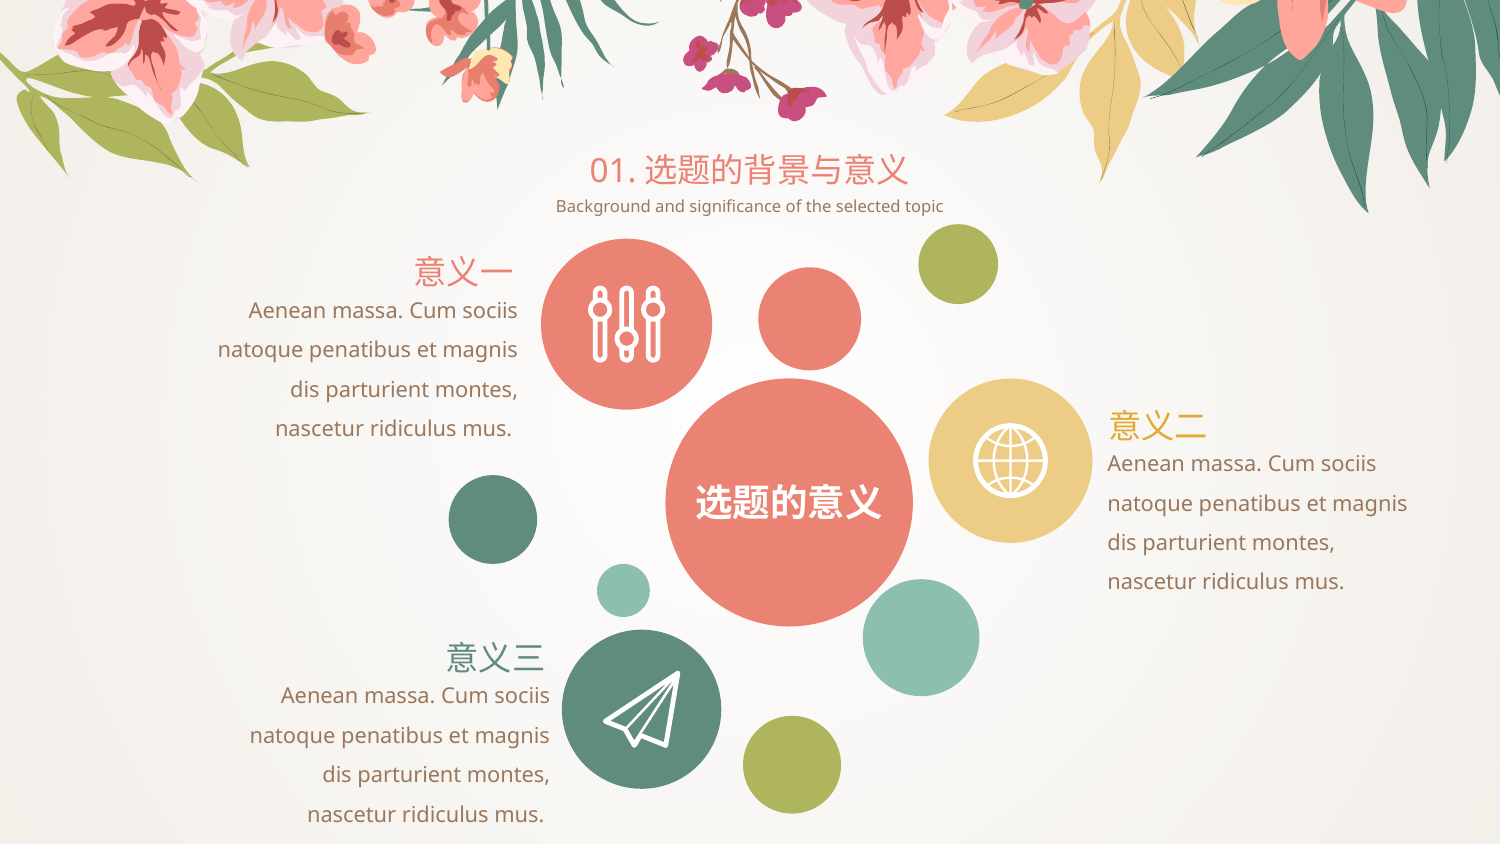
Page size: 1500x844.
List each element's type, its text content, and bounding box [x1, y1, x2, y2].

text_box 意义三 [430, 629, 561, 685]
text_box 选题的意义 [680, 471, 898, 532]
text_box [758, 267, 862, 371]
text_box Aenean massa. Cum sociis natoque penatibus et magnis dis parturient montes, nascetur ridiculus mus. [1092, 429, 1443, 602]
text_box [743, 715, 842, 814]
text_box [540, 238, 713, 410]
text_box 01.选题的背景与意义 [574, 142, 926, 188]
text_box Aenean massa. Cum sociis natoque penatibus et magnis dis parturient montes, nascetur ridiculus mus. [215, 661, 566, 834]
text_box [448, 475, 538, 564]
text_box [561, 629, 722, 789]
text_box [862, 579, 980, 697]
text_box Aenean massa. Cum sociis natoque penatibus et magnis dis parturient montes, nascetur ridiculus mus. [182, 276, 534, 449]
text_box [918, 224, 999, 305]
text_box [665, 378, 913, 627]
text_box 意义二 [1093, 397, 1224, 453]
text_box 意义一 [398, 244, 529, 299]
text_box [973, 423, 1048, 499]
text_box [596, 563, 650, 617]
text_box Background and significance of the selected topic [541, 188, 959, 224]
text_box [928, 378, 1092, 543]
